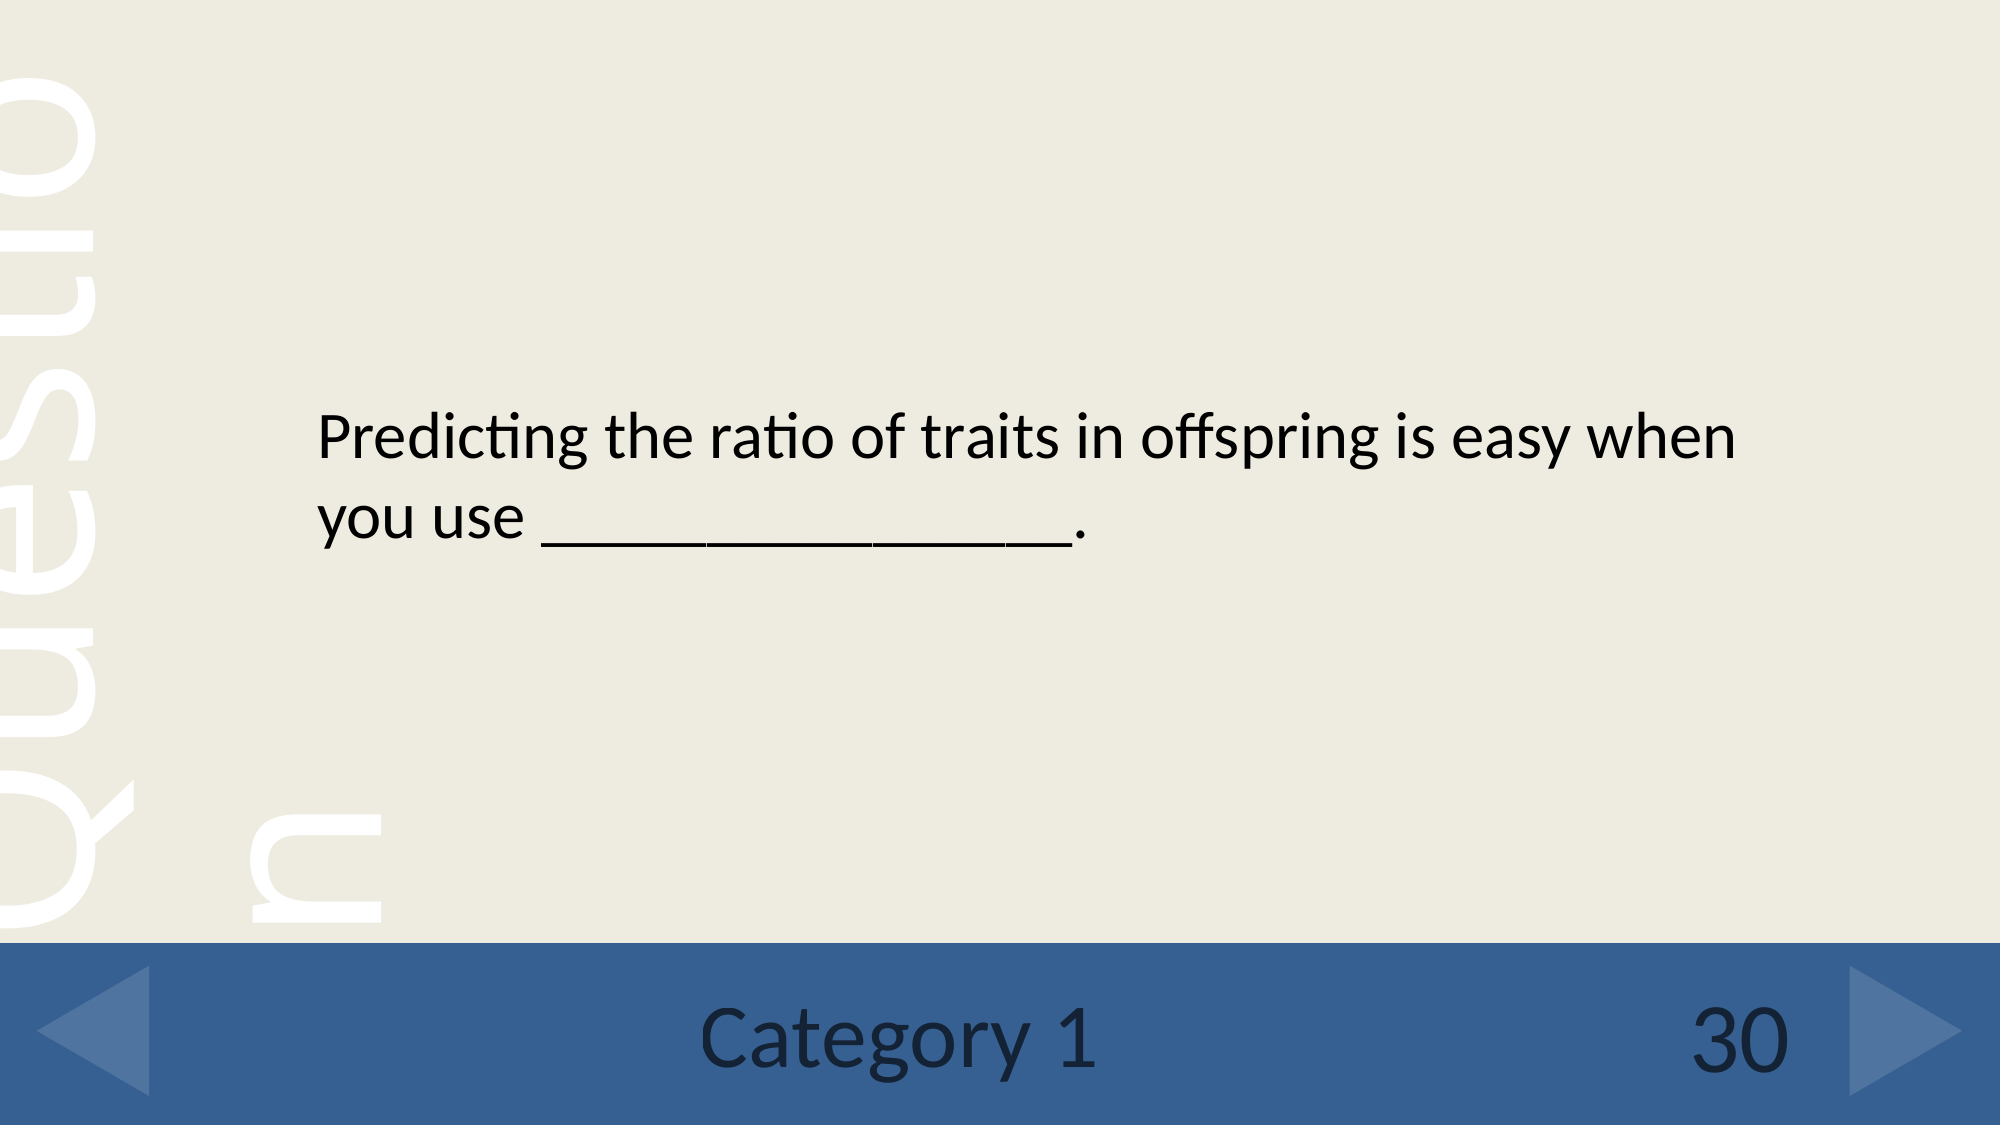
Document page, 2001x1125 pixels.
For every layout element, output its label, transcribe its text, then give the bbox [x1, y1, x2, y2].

title Category 1 [0, 937, 1800, 1125]
list 30 [1800, 967, 1806, 1097]
list Predicting the ratio of traits in offspring is easy when you use ________________. [302, 307, 1760, 636]
